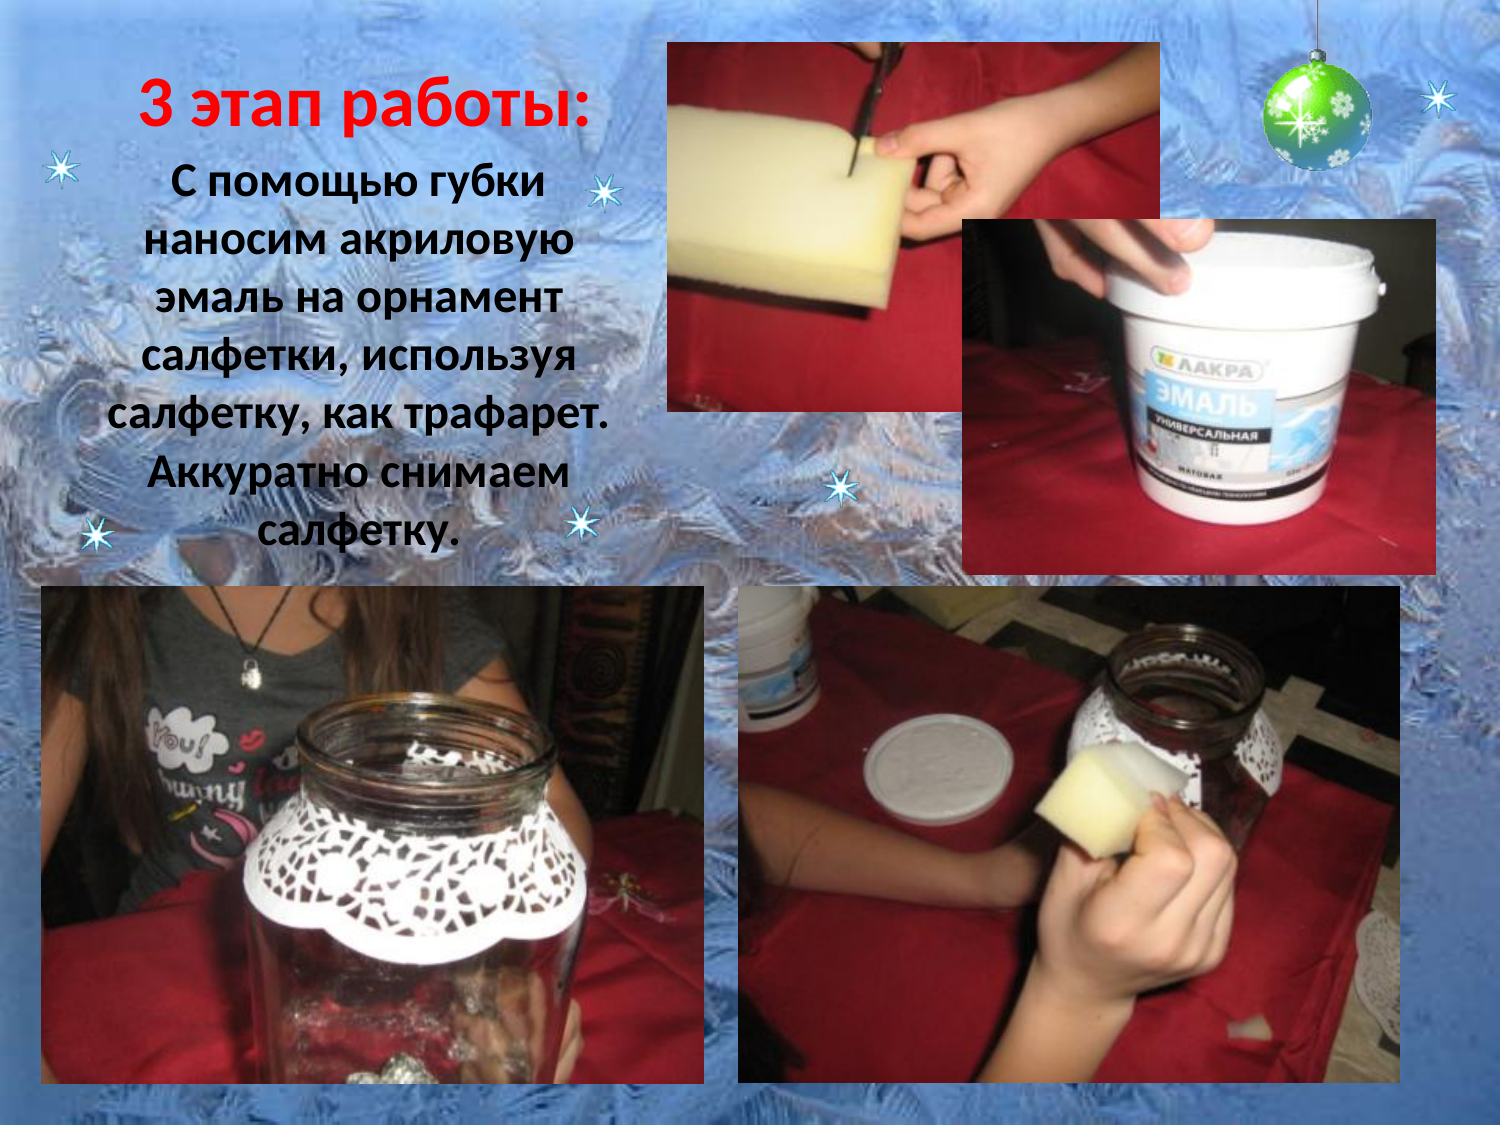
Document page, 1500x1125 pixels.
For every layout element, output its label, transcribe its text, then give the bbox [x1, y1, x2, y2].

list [41, 585, 705, 1084]
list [666, 42, 1160, 413]
title 3 этап работы: [75, 45, 656, 149]
list С помощью губки наносим акриловую эмаль на орнамент салфетки, используя салфетку, как трафарет. Аккуратно снимаем салфетку. [75, 137, 644, 563]
picture [0, 0, 1500, 1125]
